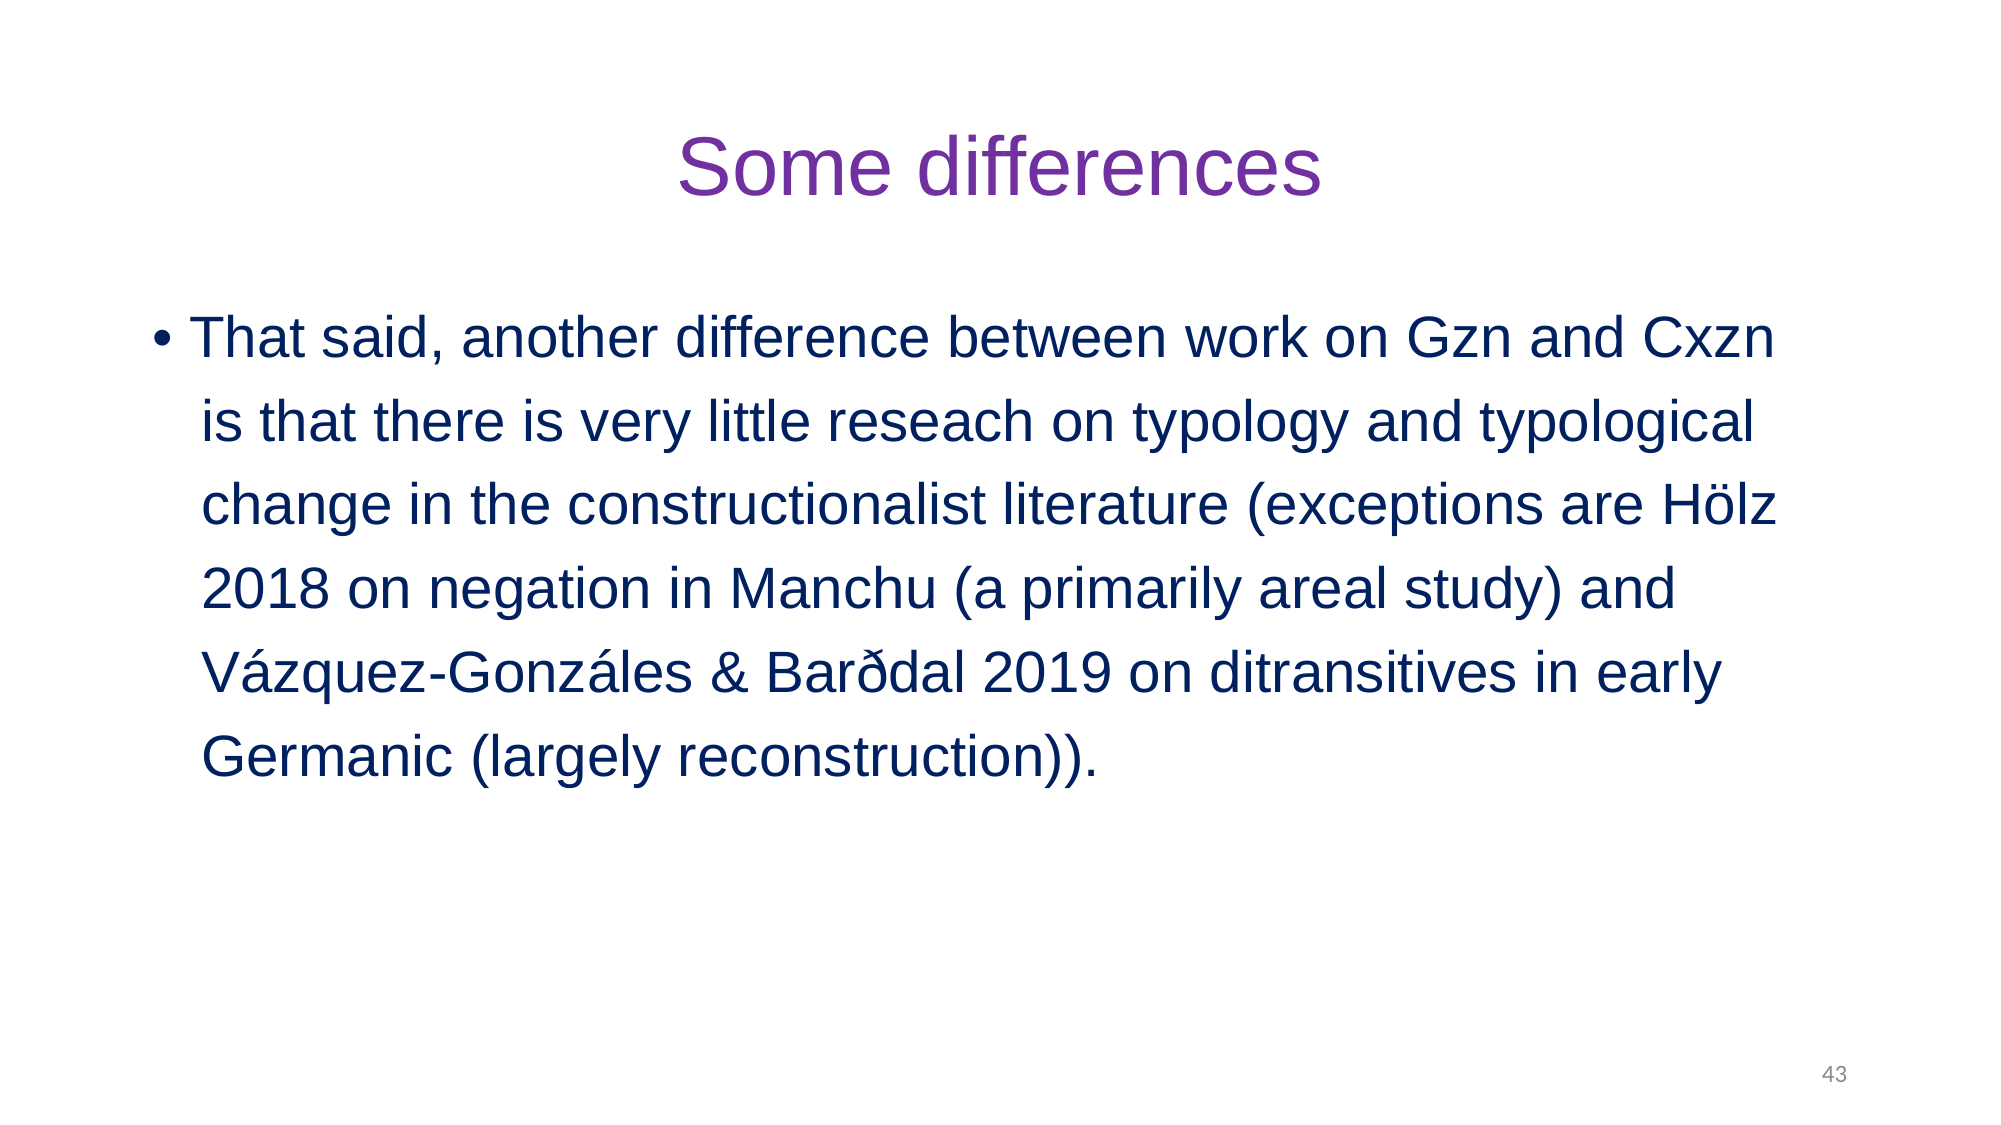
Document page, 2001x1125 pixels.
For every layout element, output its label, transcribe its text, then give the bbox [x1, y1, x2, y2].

slide_number 43 [1412, 1042, 1863, 1103]
title Some differences [137, 59, 1863, 278]
list • That said, another difference between work on Gzn and Cxzn is that there is very little reseach on typology and typological change in the constructionalist literature (exceptions are Hölz 2018 on negation in Manchu (a primarily areal study) and Vázquez-Gonzáles & Barðdal 2019 on ditransitives in early Germanic (largely reconstruction)). [137, 299, 1863, 1014]
